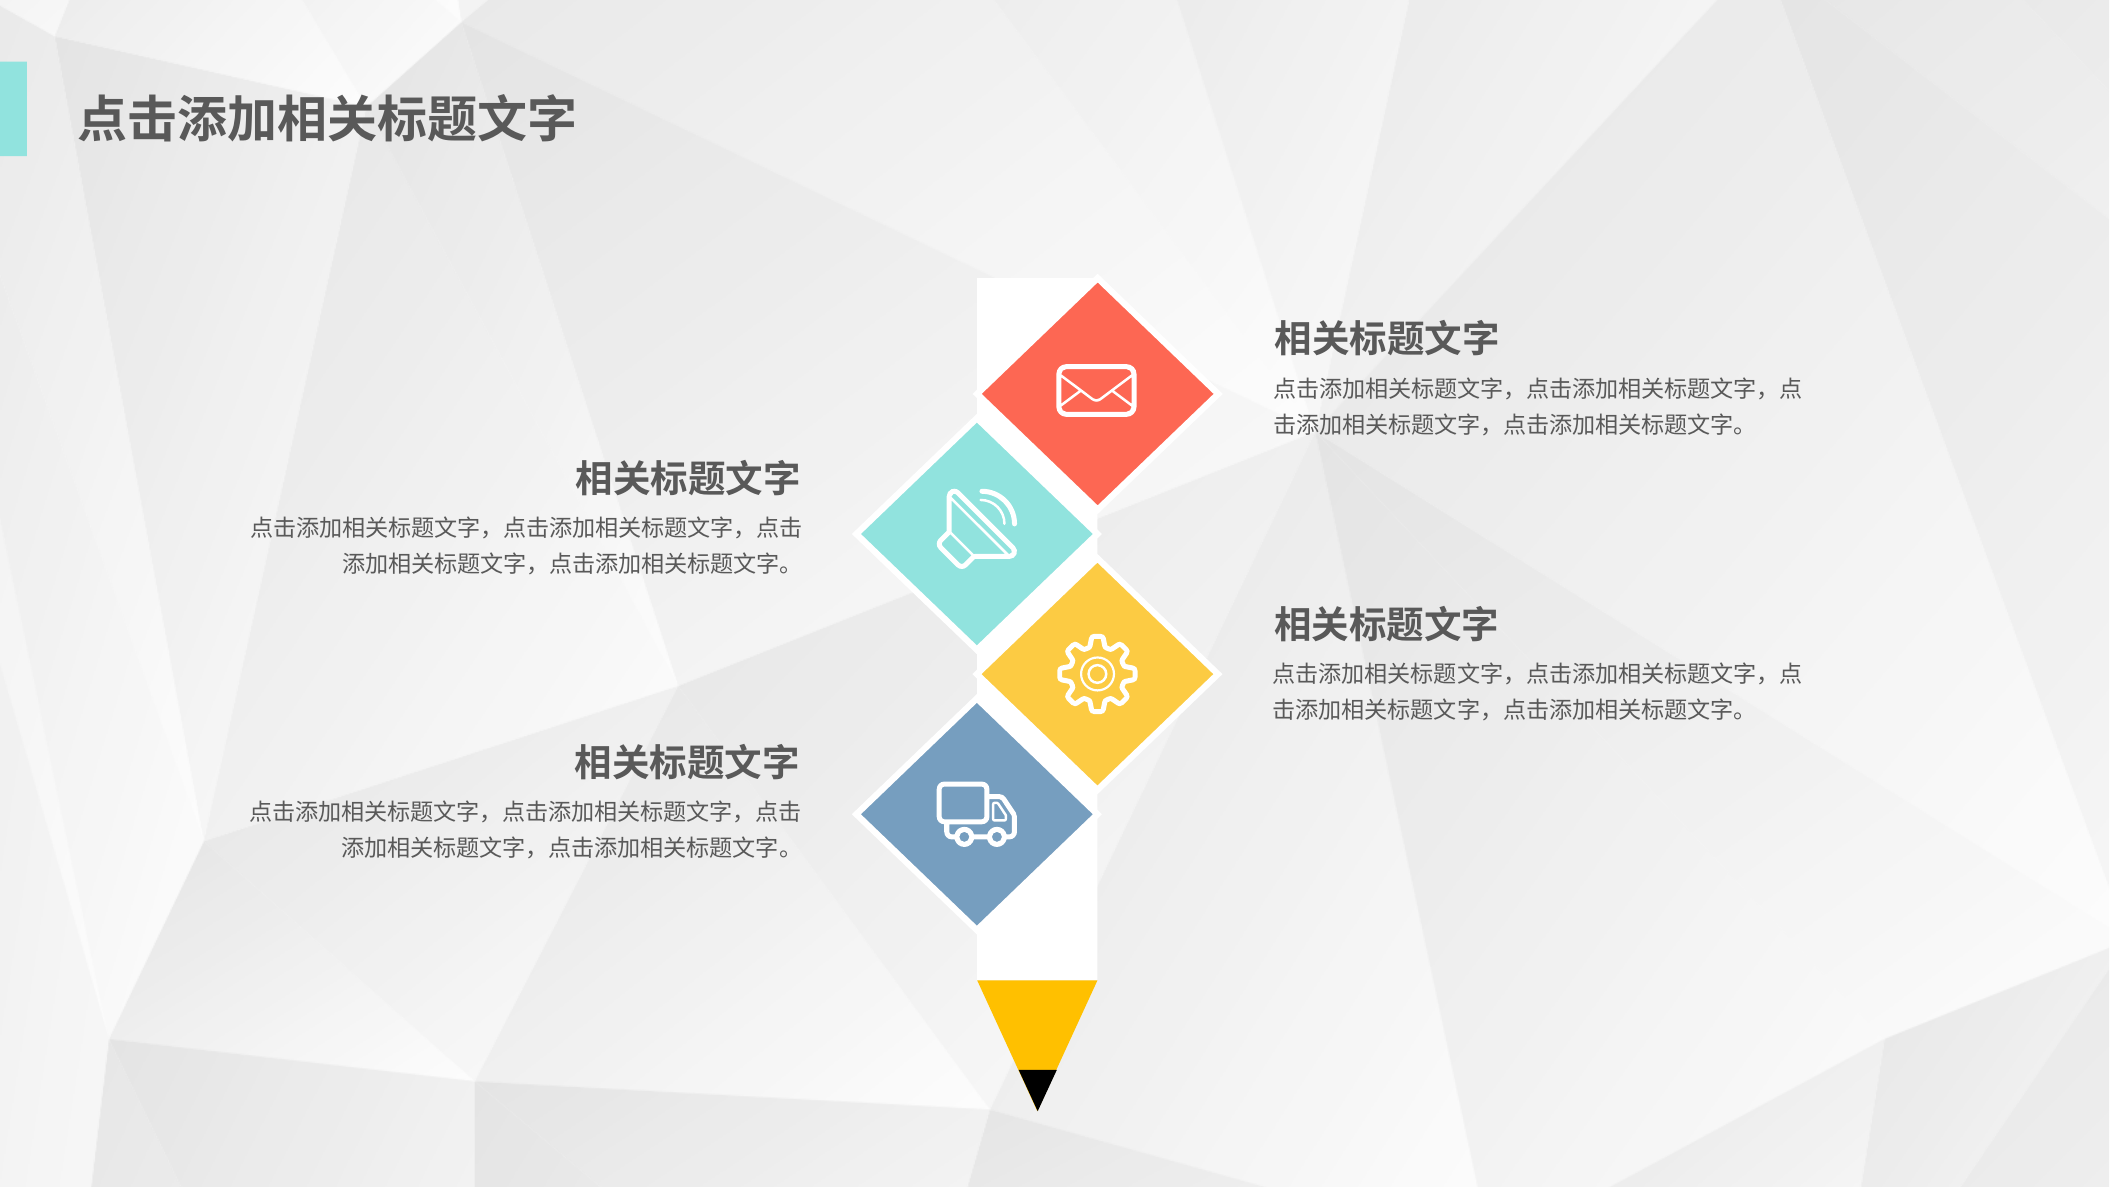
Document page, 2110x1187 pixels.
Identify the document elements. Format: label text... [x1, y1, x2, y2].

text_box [977, 278, 1219, 510]
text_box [976, 558, 1218, 790]
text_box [856, 698, 1098, 931]
picture [0, 0, 2110, 1187]
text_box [234, 718, 817, 867]
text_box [856, 418, 1098, 650]
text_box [1258, 580, 1839, 729]
text_box [0, 61, 28, 157]
text_box 点击添加相关标题文字 [62, 61, 593, 155]
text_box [235, 434, 818, 583]
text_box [977, 931, 1098, 1112]
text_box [1258, 294, 1839, 443]
